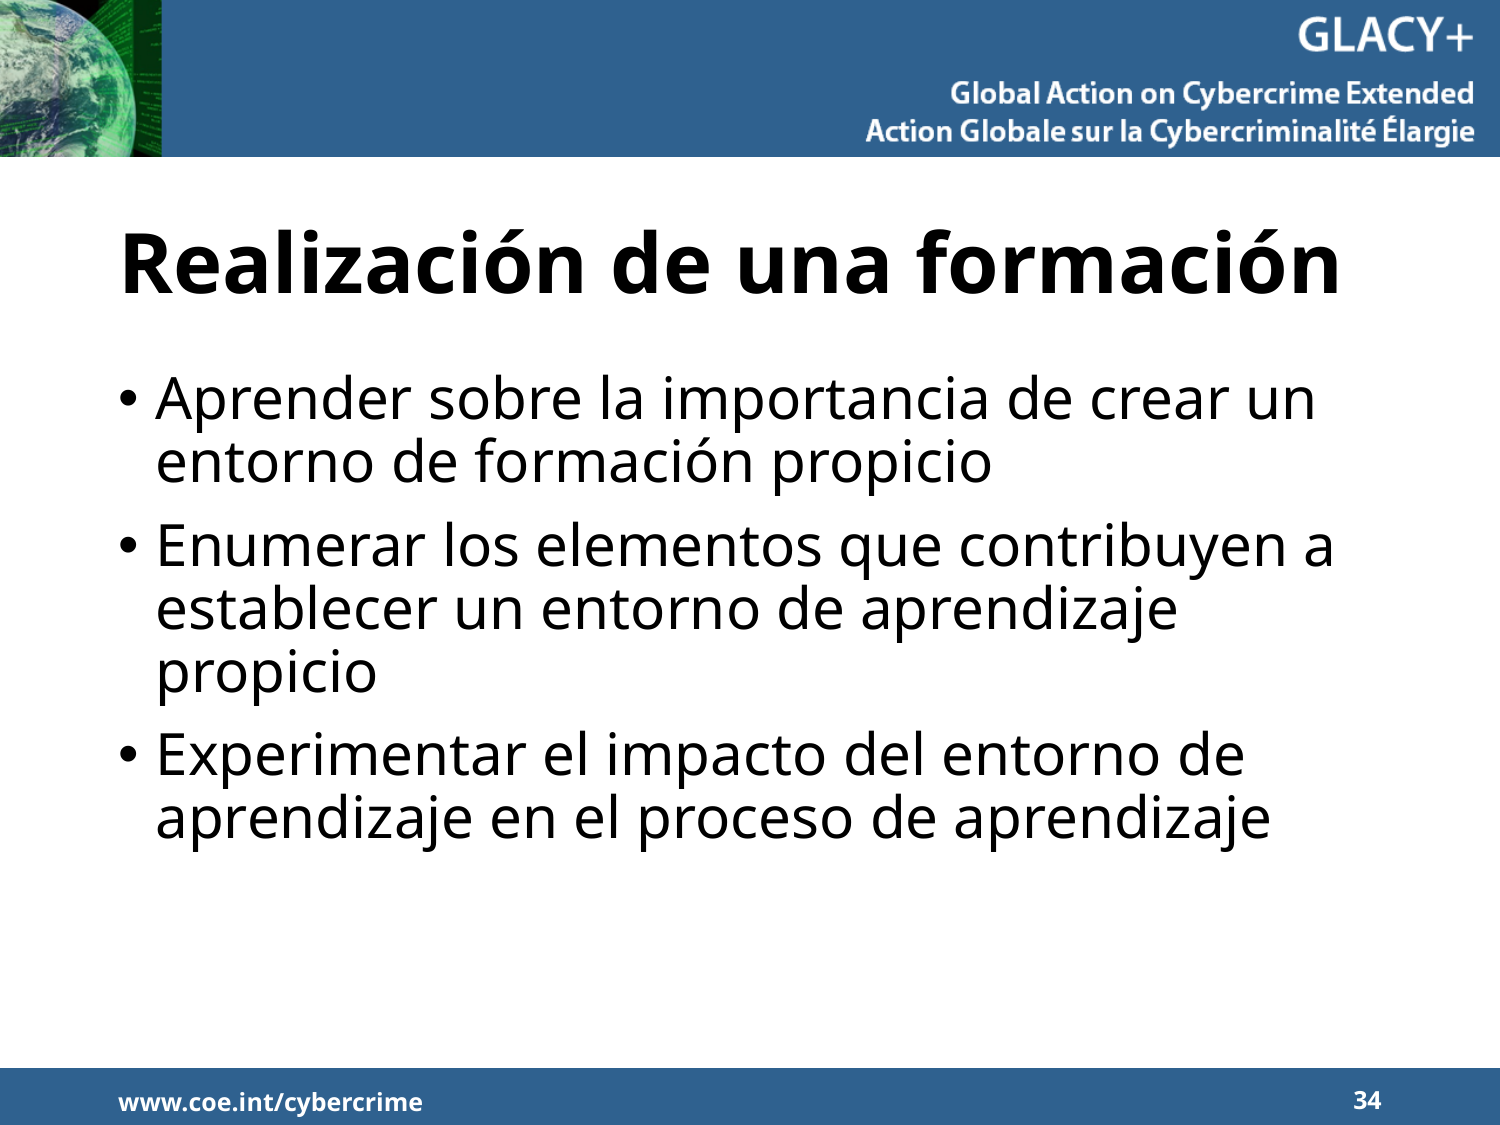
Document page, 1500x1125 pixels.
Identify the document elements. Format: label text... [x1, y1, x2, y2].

slide_number www.coe.int/cybercrime [103, 1071, 491, 1125]
picture [0, 0, 1500, 157]
title Realización de una formación [103, 171, 1397, 362]
slide_number 34 [1059, 1071, 1397, 1125]
list Aprender sobre la importancia de crear un entorno de formación propicio Enumerar los elementos que contribuyen a establecer un entorno de aprendizaje propicio Experimentar el impacto del entorno de aprendizaje en el proceso de aprendizaje [103, 362, 1397, 1015]
